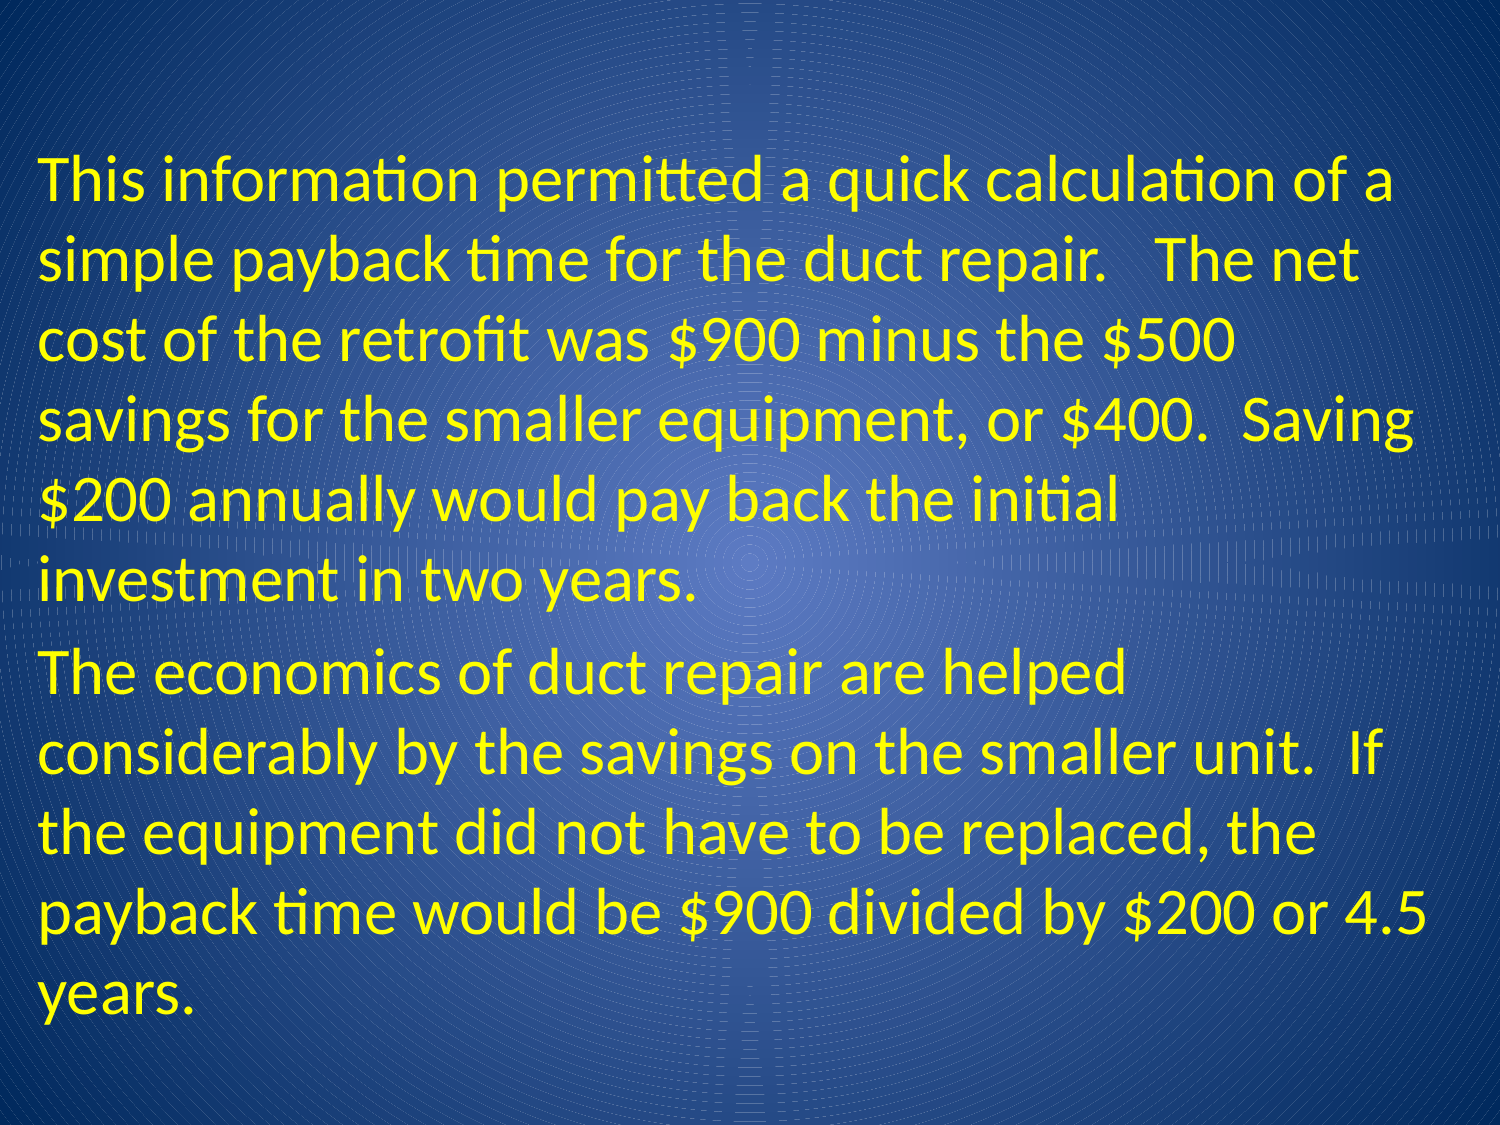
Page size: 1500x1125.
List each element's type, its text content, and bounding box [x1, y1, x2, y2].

list This information permitted a quick calculation of a simple payback time for the duct repair. The net cost of the retrofit was $900 minus the $500 savings for the smaller equipment, or $400. Saving $200 annually would pay back the initial investment in two years. The economics of duct repair are helped considerably by the savings on the smaller unit. If the equipment did not have to be replaced, the payback time would be $900 divided by $200 or 4.5 years. [37, 94, 1438, 1125]
